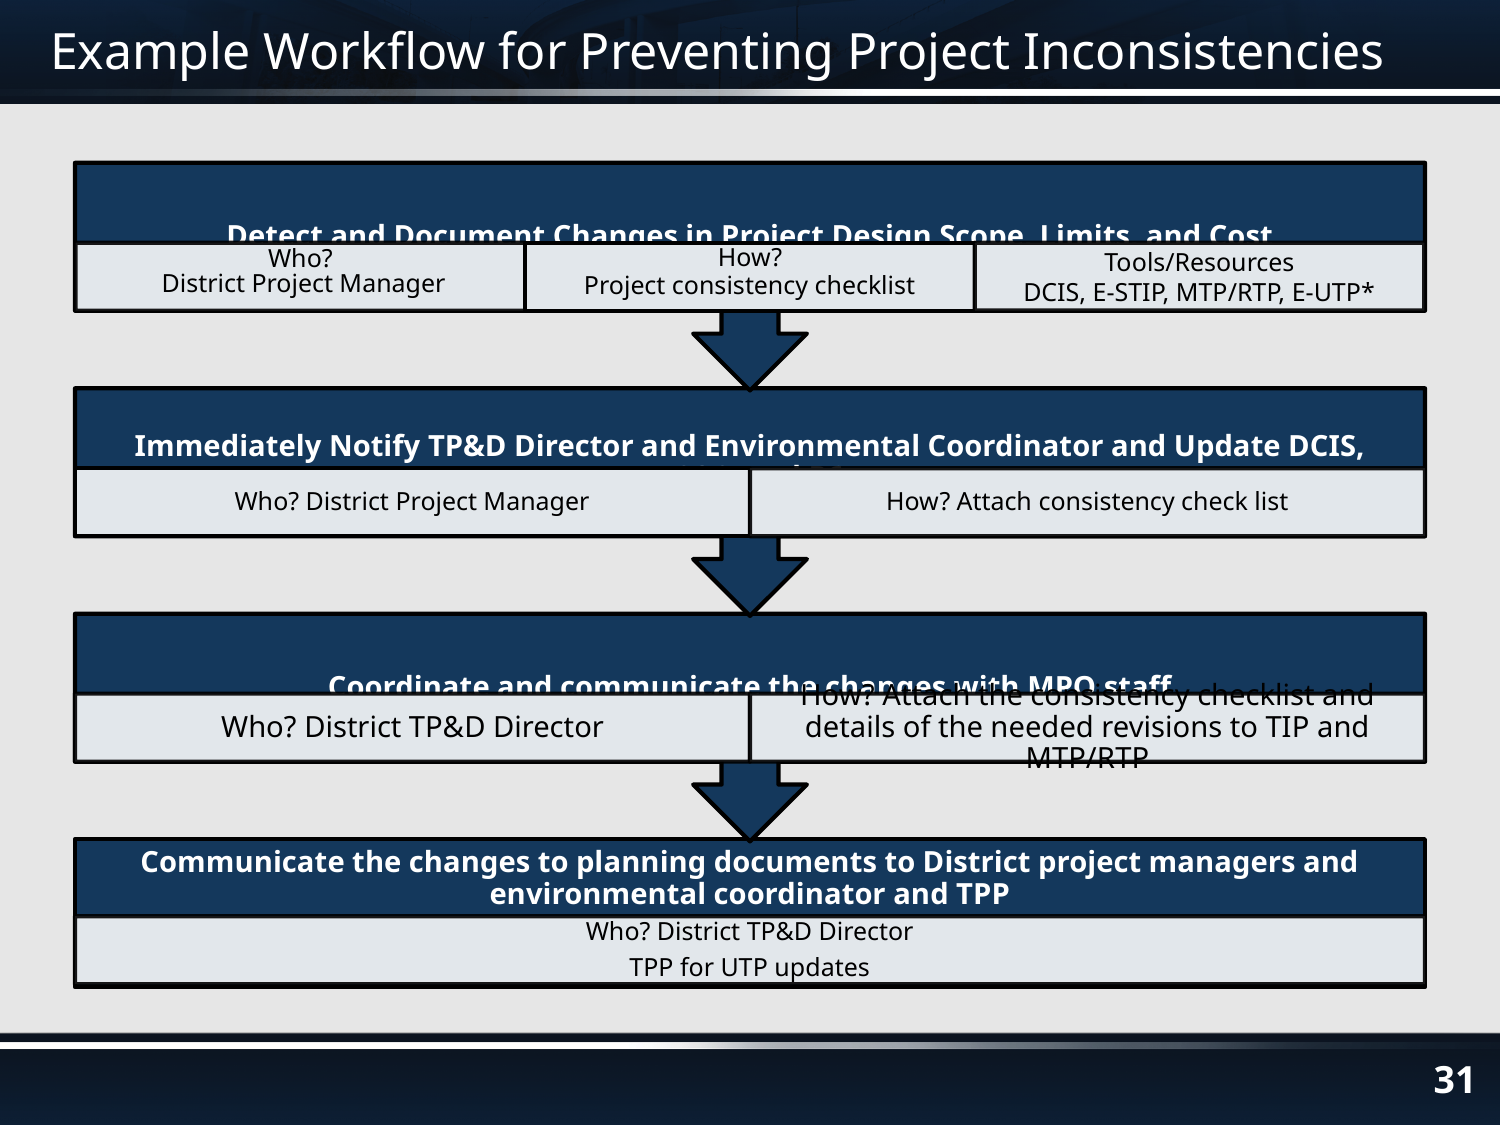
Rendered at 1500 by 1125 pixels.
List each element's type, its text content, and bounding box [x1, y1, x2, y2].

title Example Workflow for Preventing Project Inconsistencies [50, 12, 1421, 89]
picture [0, 1032, 1500, 1125]
picture [0, 0, 1500, 104]
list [74, 162, 1426, 988]
